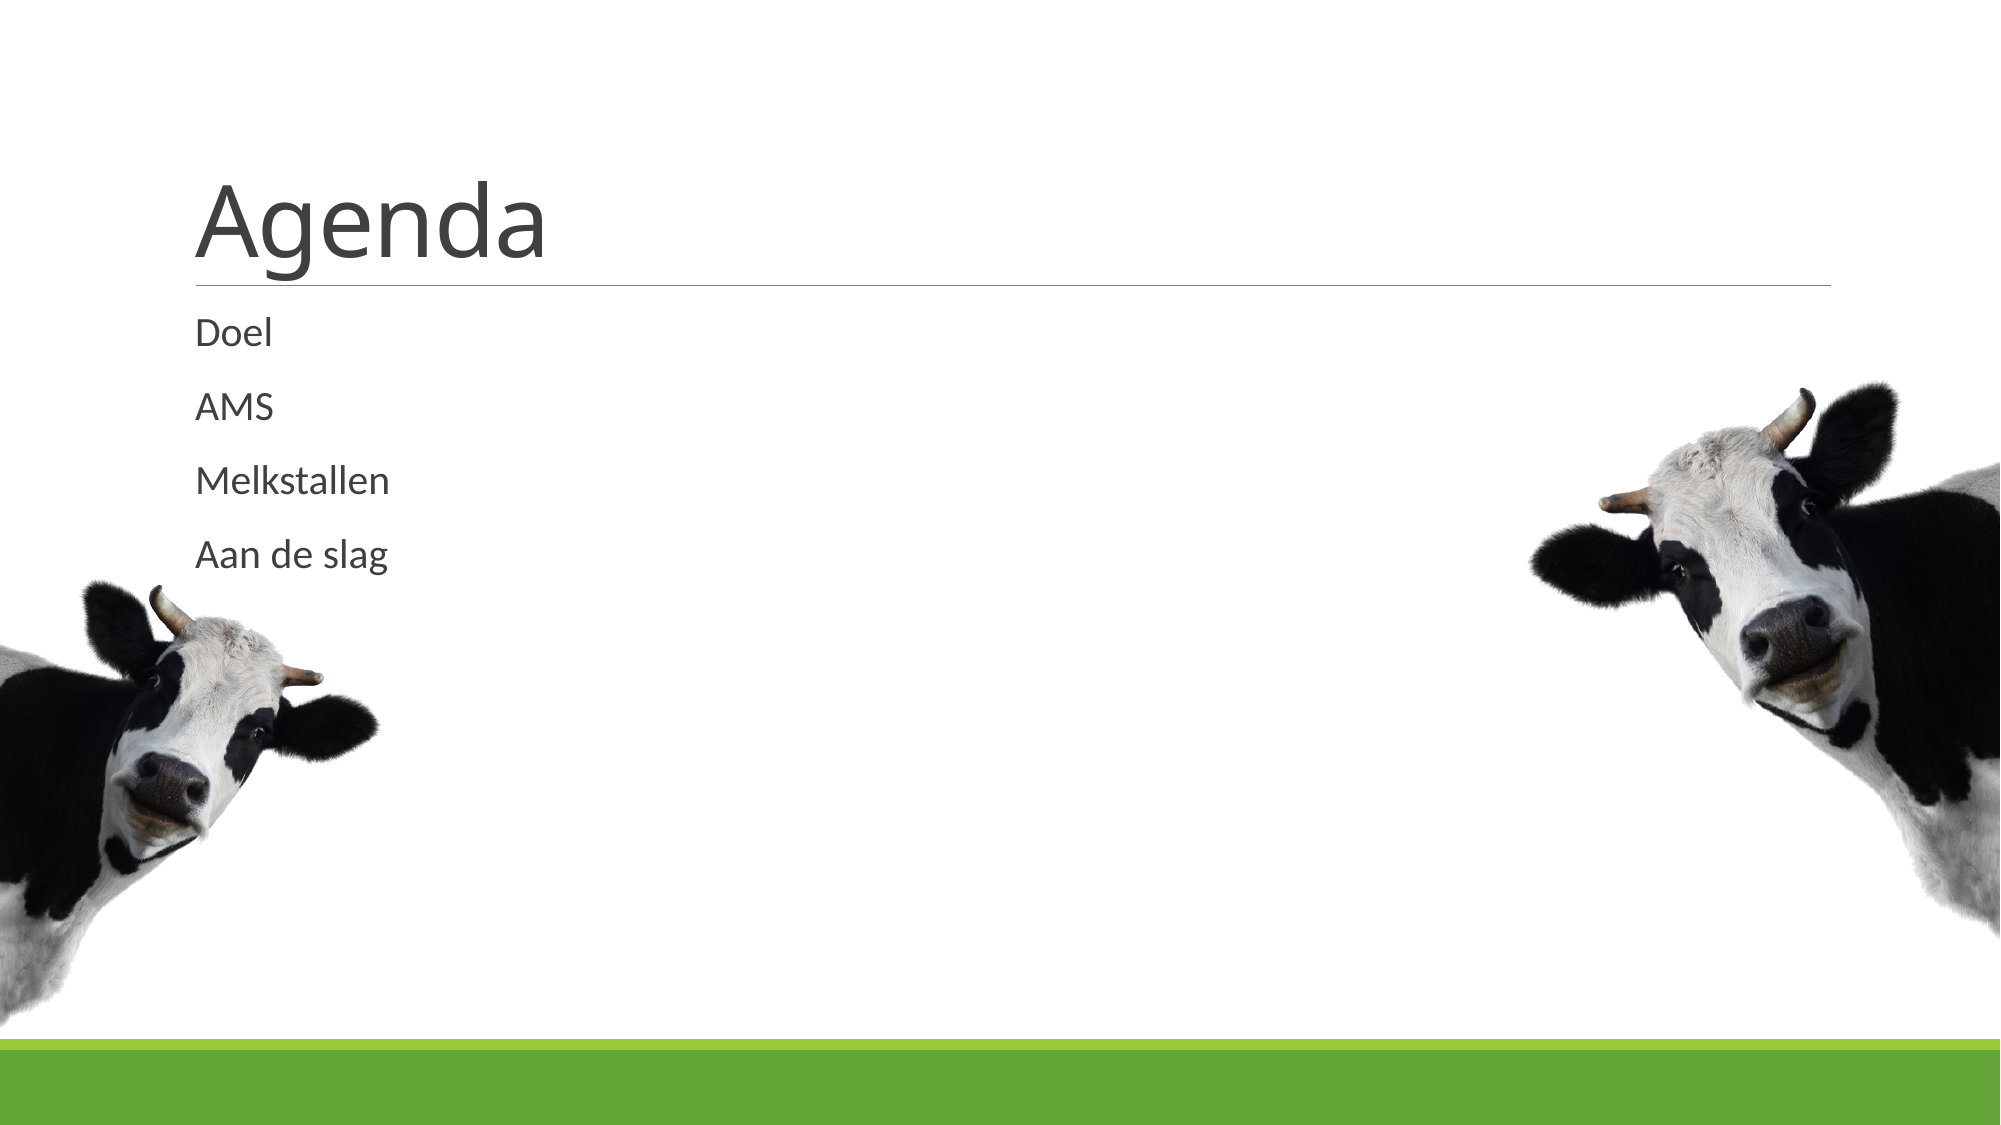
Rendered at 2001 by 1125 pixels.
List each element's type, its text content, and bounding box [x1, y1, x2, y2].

title Agenda [180, 47, 1830, 285]
picture [1488, 359, 2000, 952]
list Doel AMS Melkstallen Aan de slag [180, 302, 1830, 963]
picture [0, 562, 413, 1039]
